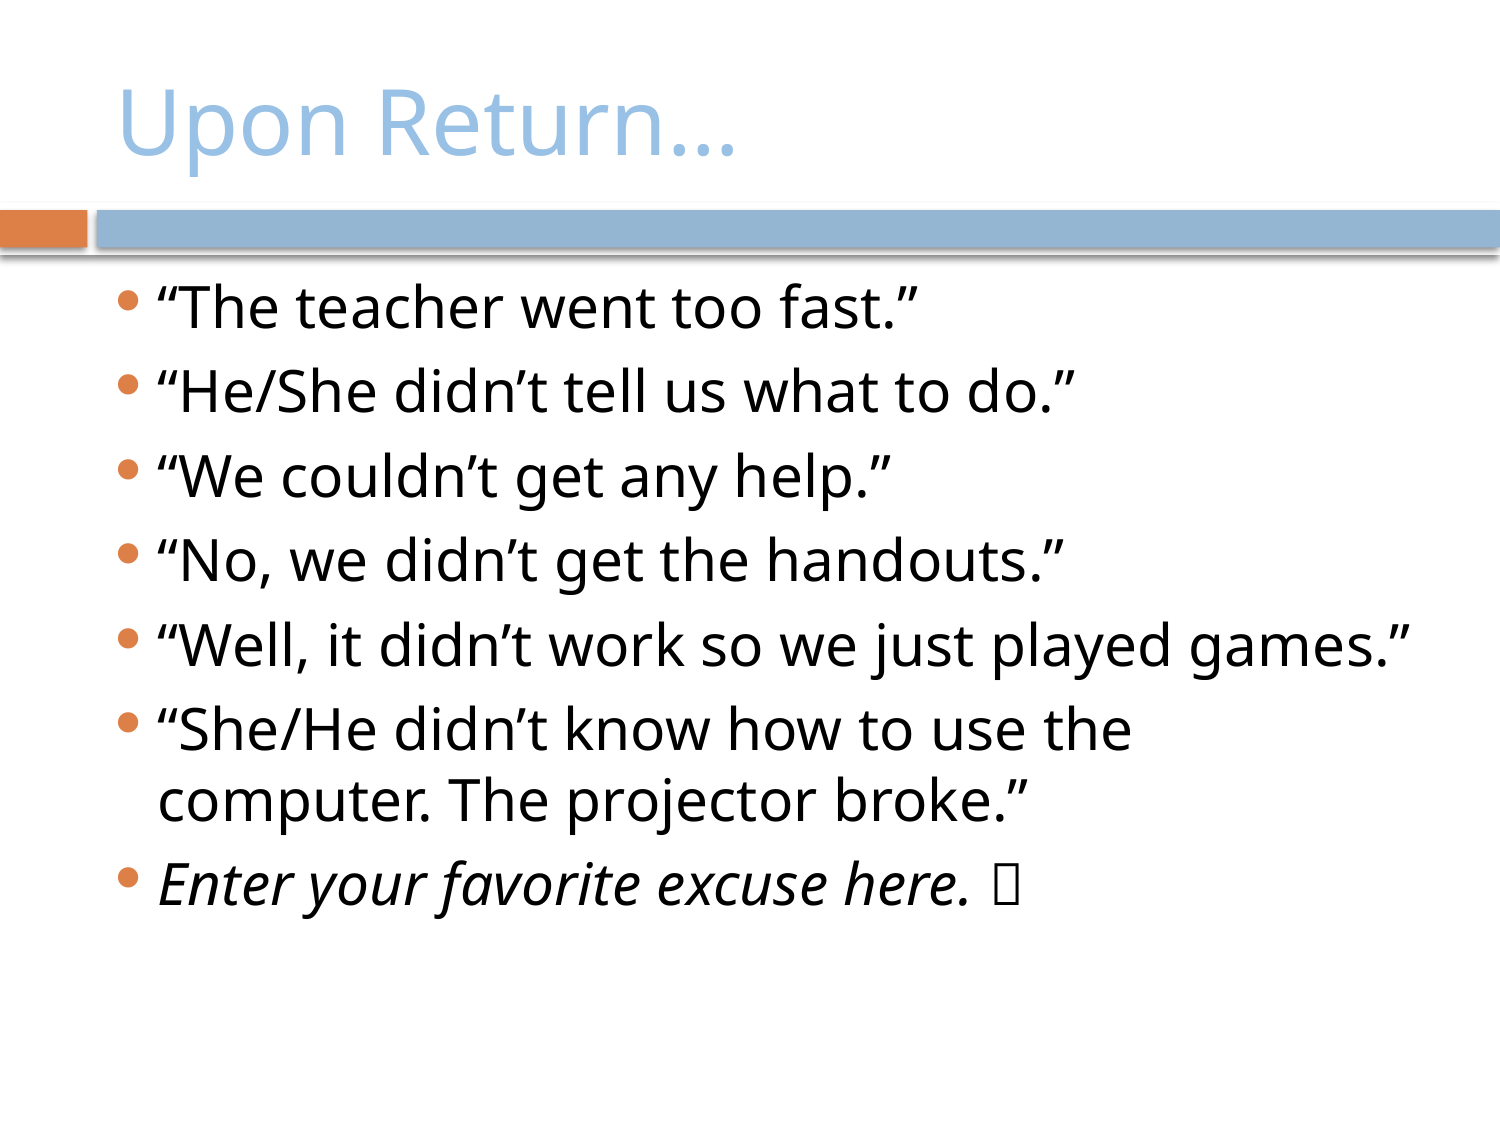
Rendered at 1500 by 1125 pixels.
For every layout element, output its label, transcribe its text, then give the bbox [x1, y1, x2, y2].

title Upon Return… [100, 37, 1438, 200]
list “The teacher went too fast.” “He/She didn’t tell us what to do.” “We couldn’t get any help.” “No, we didn’t get the handouts.” “Well, it didn’t work so we just played games.” “She/He didn’t know how to use the computer. The projector broke.” Enter your favorite excuse here.  [100, 262, 1438, 1000]
